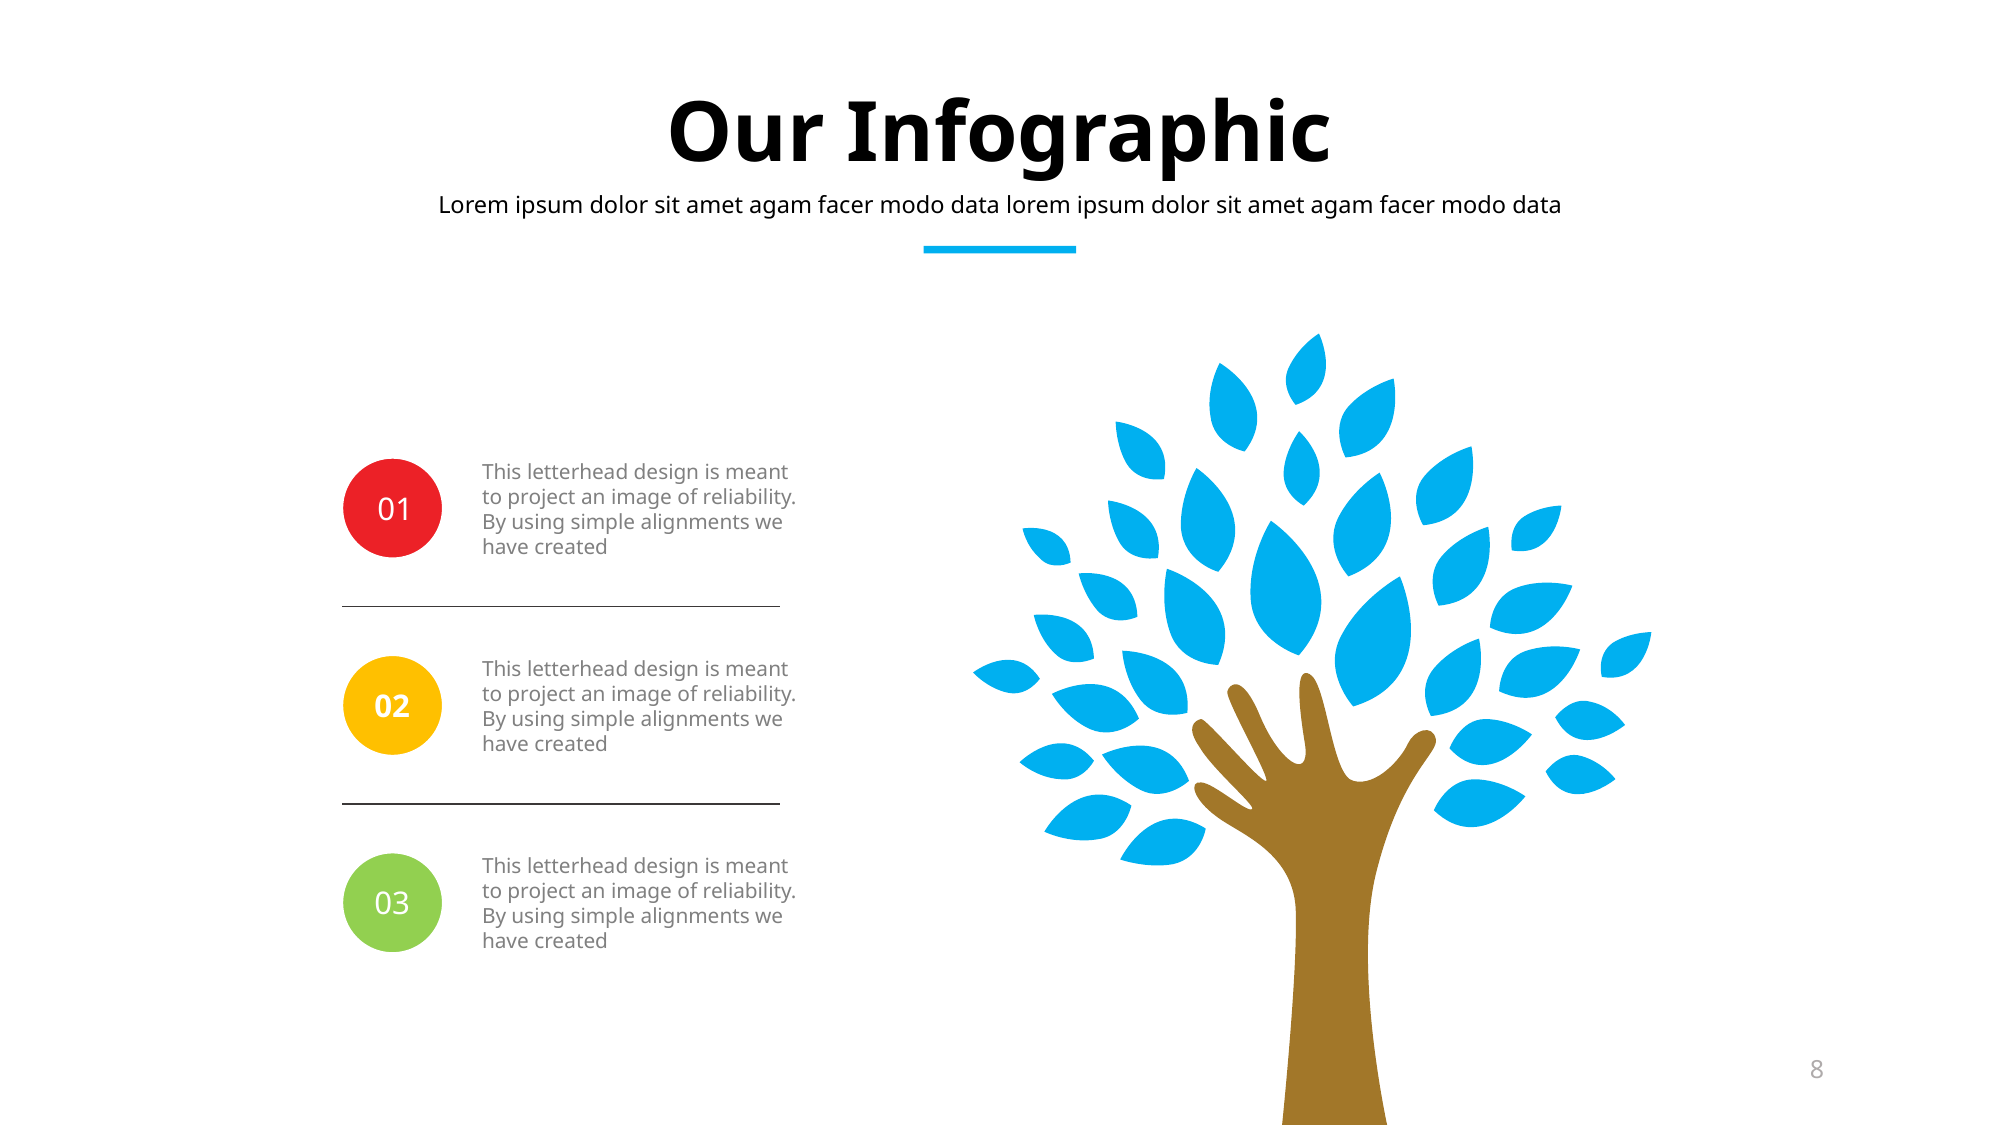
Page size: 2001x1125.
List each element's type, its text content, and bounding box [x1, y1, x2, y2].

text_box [973, 333, 1652, 1125]
text_box This letterhead design is meant to project an image of reliability. By using simple alignments we have created [482, 461, 798, 556]
text_box [341, 654, 445, 757]
text_box 02 [356, 678, 429, 731]
slide_number 8 [1781, 1045, 1854, 1097]
text_box This letterhead design is meant to project an image of reliability. By using simple alignments we have created [482, 658, 798, 753]
text_box Our Infographic [137, 78, 1863, 186]
text_box 03 [356, 876, 429, 929]
text_box [341, 456, 445, 560]
text_box 01 [359, 481, 432, 534]
text_box This letterhead design is meant to project an image of reliability. By using simple alignments we have created [482, 855, 798, 950]
text_box [341, 851, 445, 955]
text_box Lorem ipsum dolor sit amet agam facer modo data lorem ipsum dolor sit amet agam facer modo data [137, 186, 1863, 227]
text_box [923, 245, 1077, 254]
